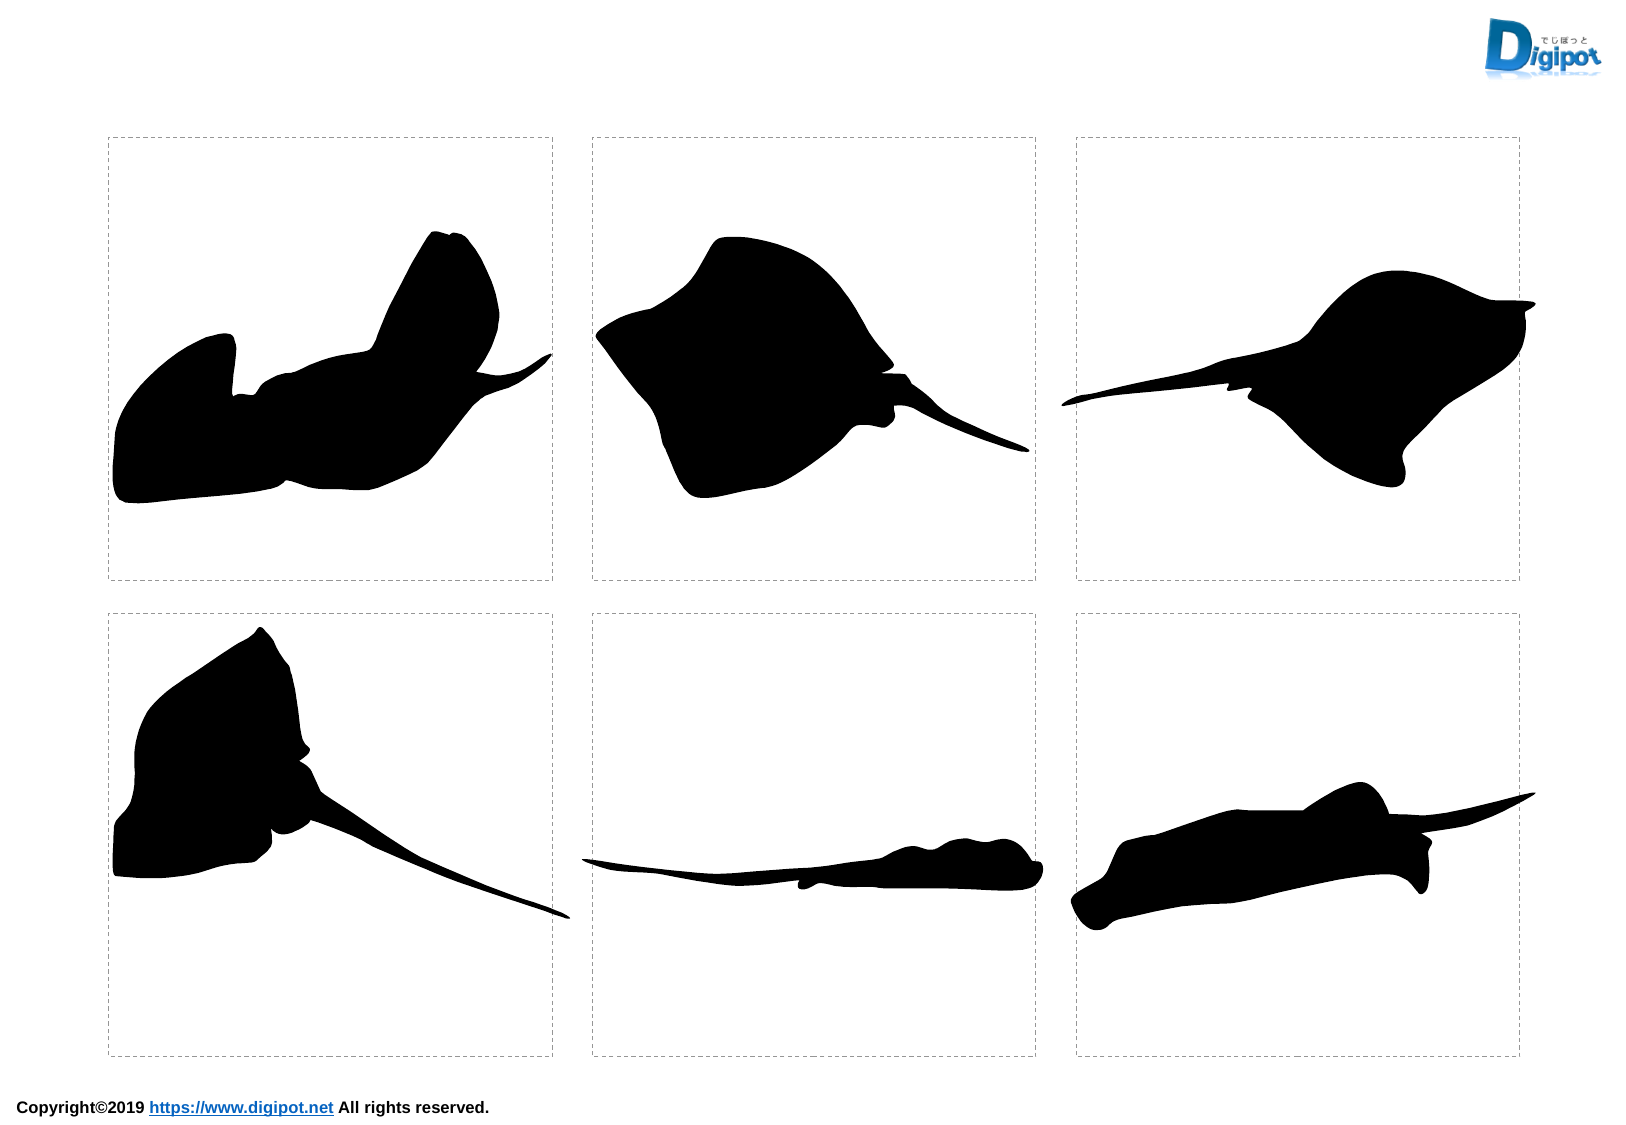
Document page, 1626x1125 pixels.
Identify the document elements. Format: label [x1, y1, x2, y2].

text_box [595, 236, 1030, 498]
text_box [581, 838, 1044, 891]
picture [1485, 18, 1602, 82]
text_box [1070, 782, 1536, 931]
text_box [112, 627, 571, 919]
text_box [112, 231, 552, 504]
text_box [1061, 270, 1536, 488]
